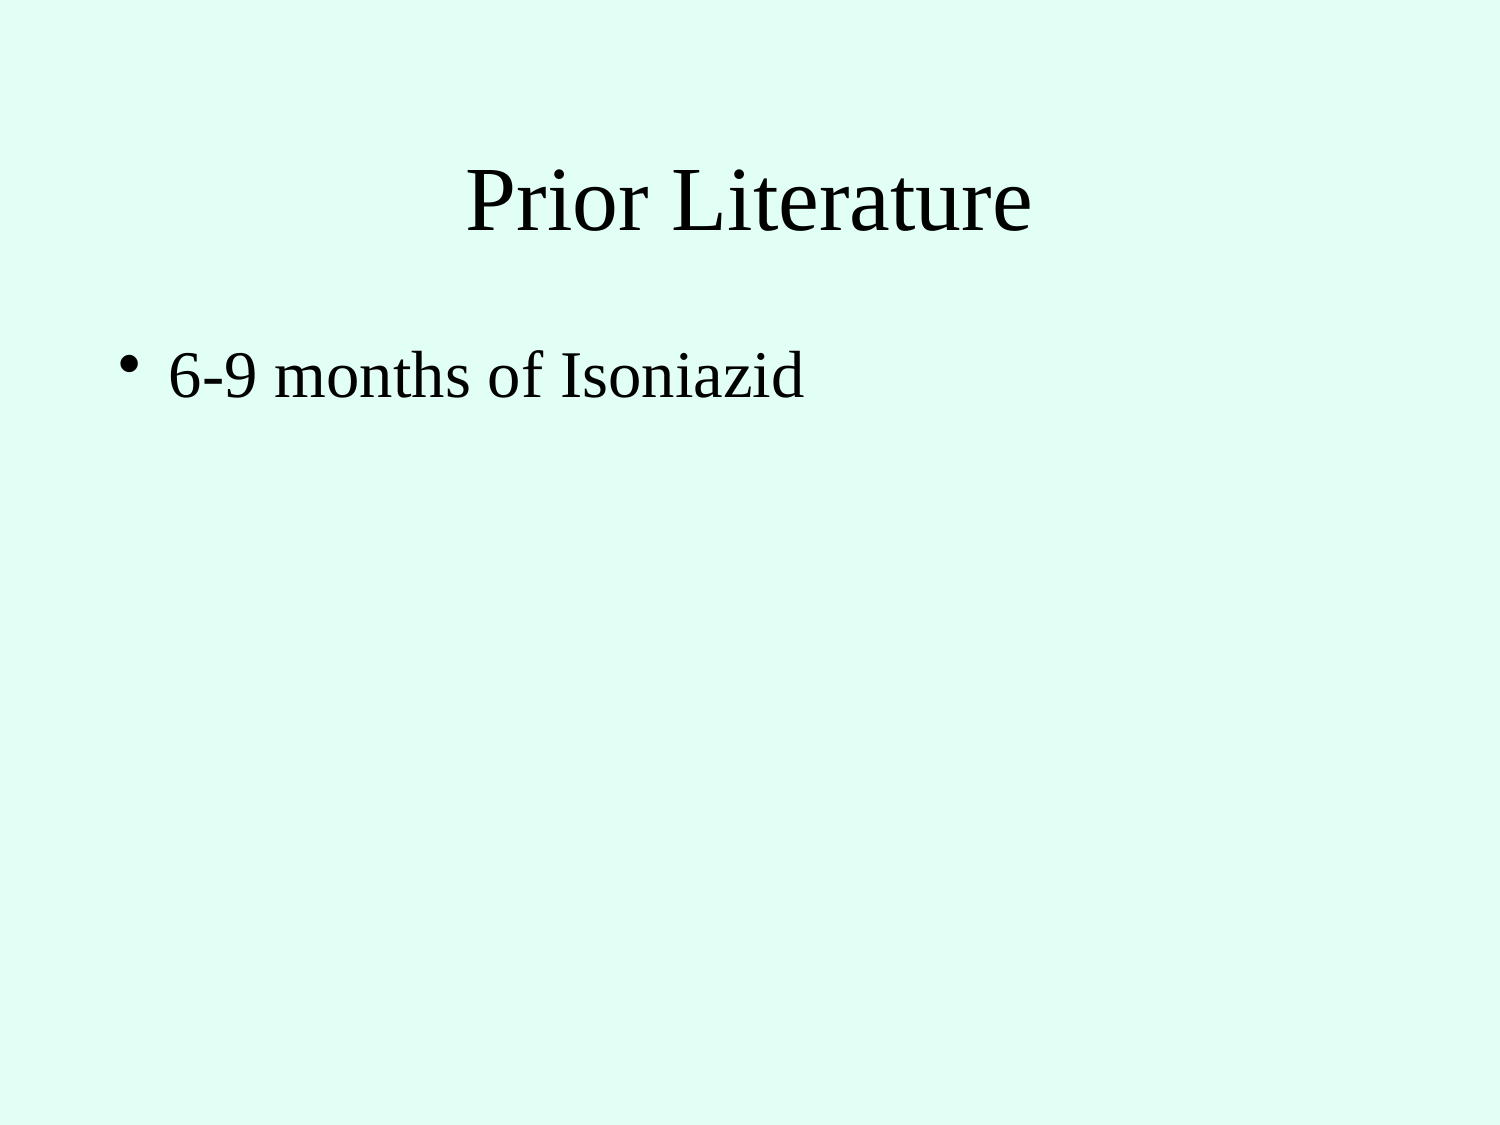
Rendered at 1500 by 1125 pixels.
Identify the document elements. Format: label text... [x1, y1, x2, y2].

title Prior Literature [112, 99, 1388, 288]
list 6-9 months of Isoniazid [112, 324, 1388, 1000]
